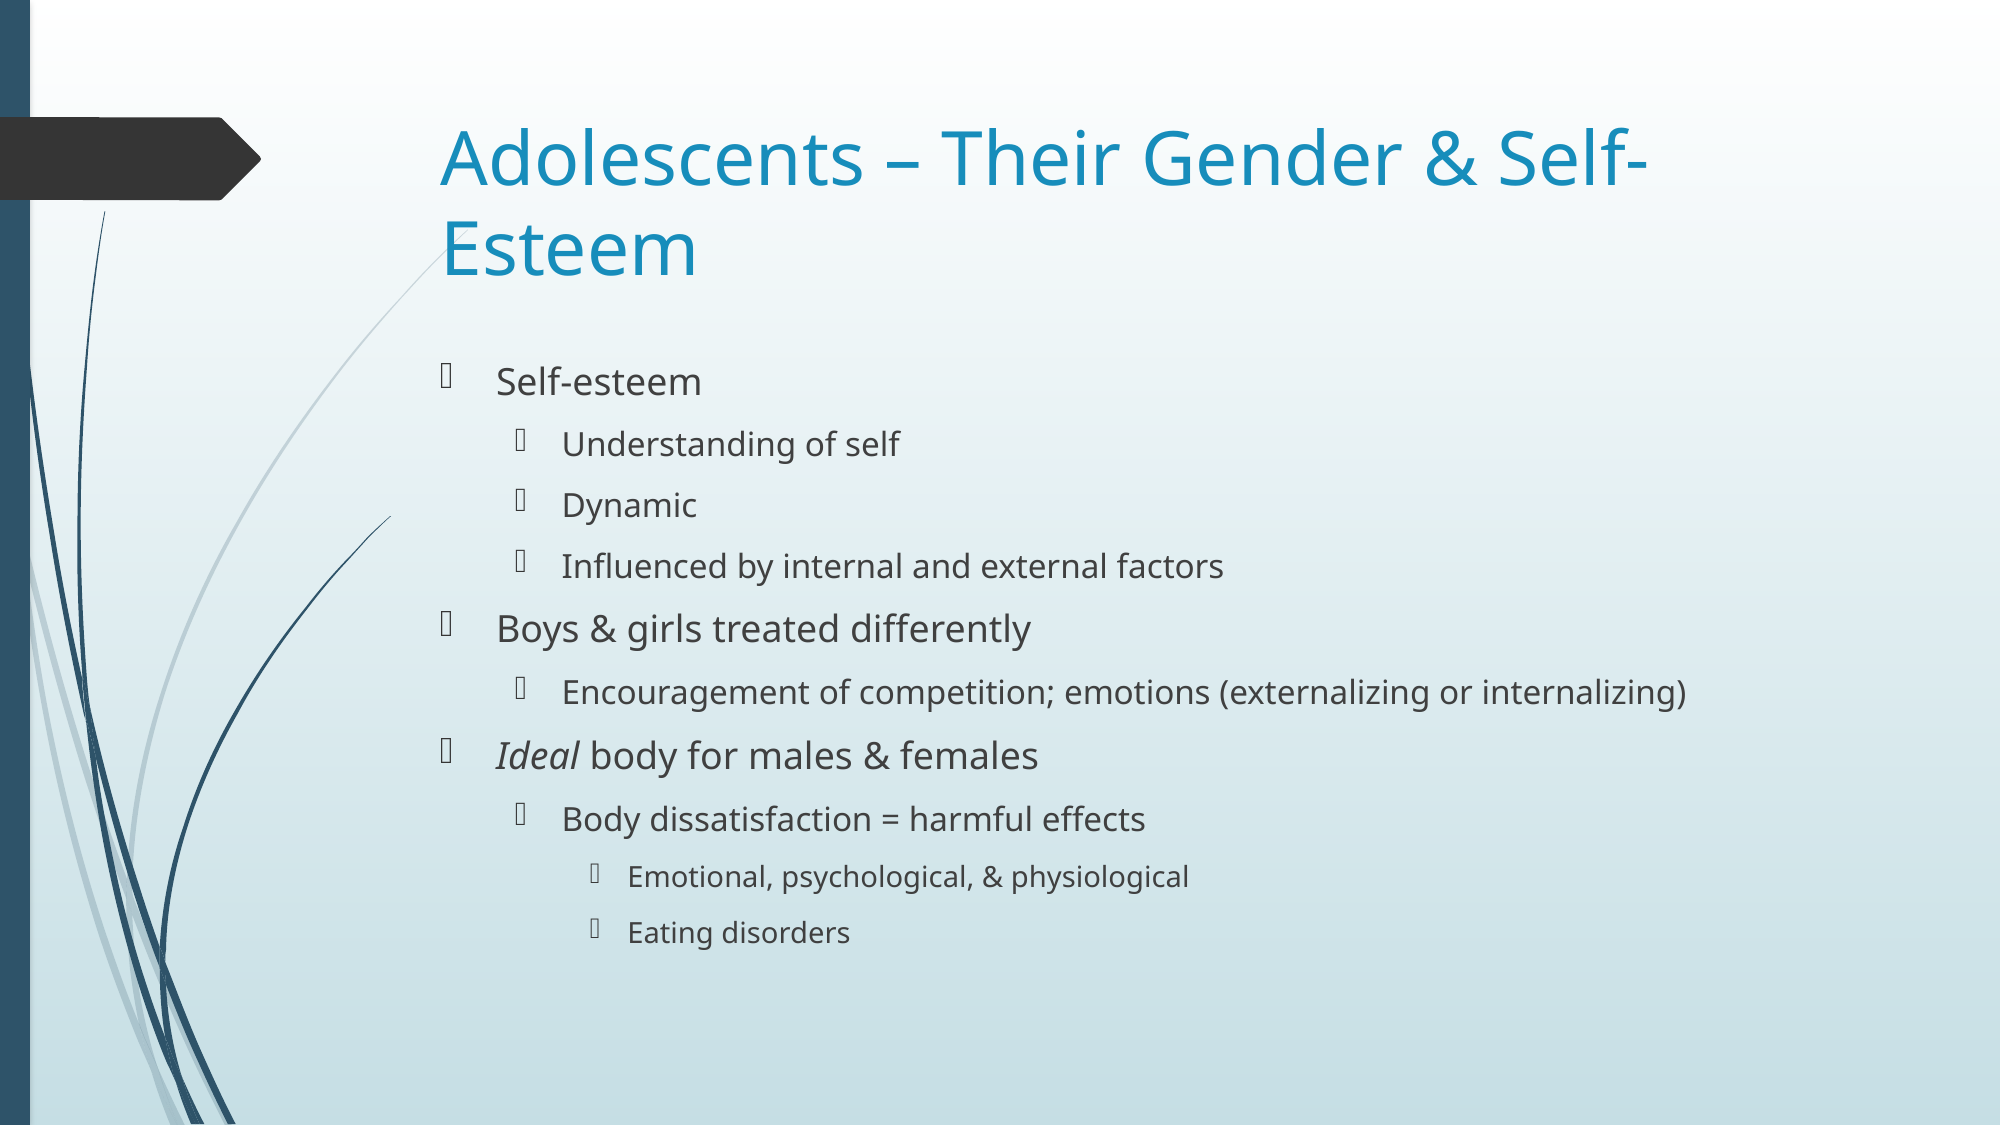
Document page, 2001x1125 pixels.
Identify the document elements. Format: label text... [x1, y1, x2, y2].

list Self-esteem Understanding of self Dynamic Influenced by internal and external factors Boys & girls treated differently Encouragement of competition; emotions (externalizing or internalizing) Ideal body for males & females Body dissatisfaction = harmful effects Emotional, psychological, & physiological Eating disorders [424, 350, 1888, 1058]
title Adolescents – Their Gender & Self-Esteem [425, 102, 1888, 313]
